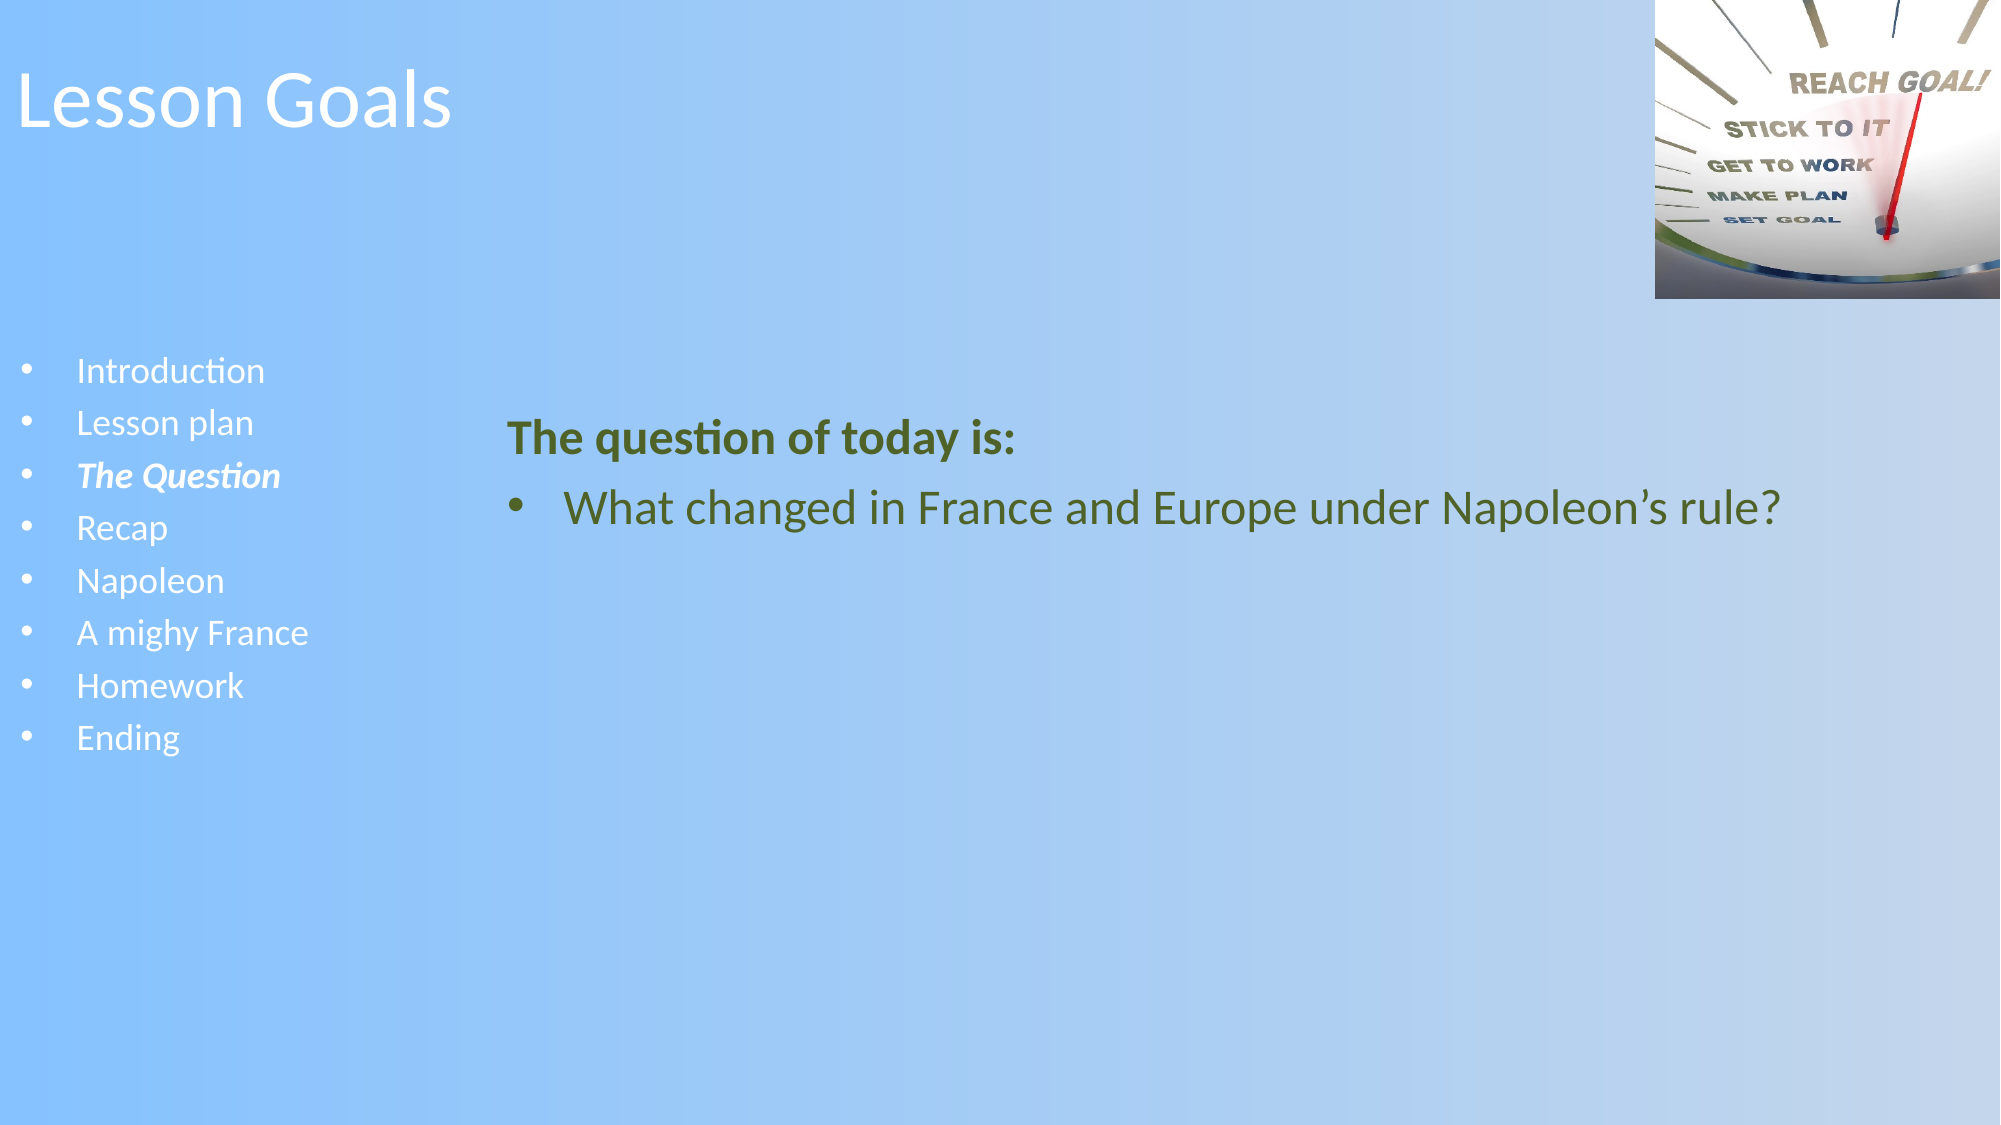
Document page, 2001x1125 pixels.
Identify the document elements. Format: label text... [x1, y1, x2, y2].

title Lesson Goals [1, 0, 1352, 189]
list The question of today is: What changed in France and Europe under Napoleon’s rule? [492, 397, 1865, 728]
picture [1655, 0, 2000, 299]
text_box Introduction Lesson plan The Question Recap Napoleon A mighy France Homework Ending [5, 338, 478, 1081]
